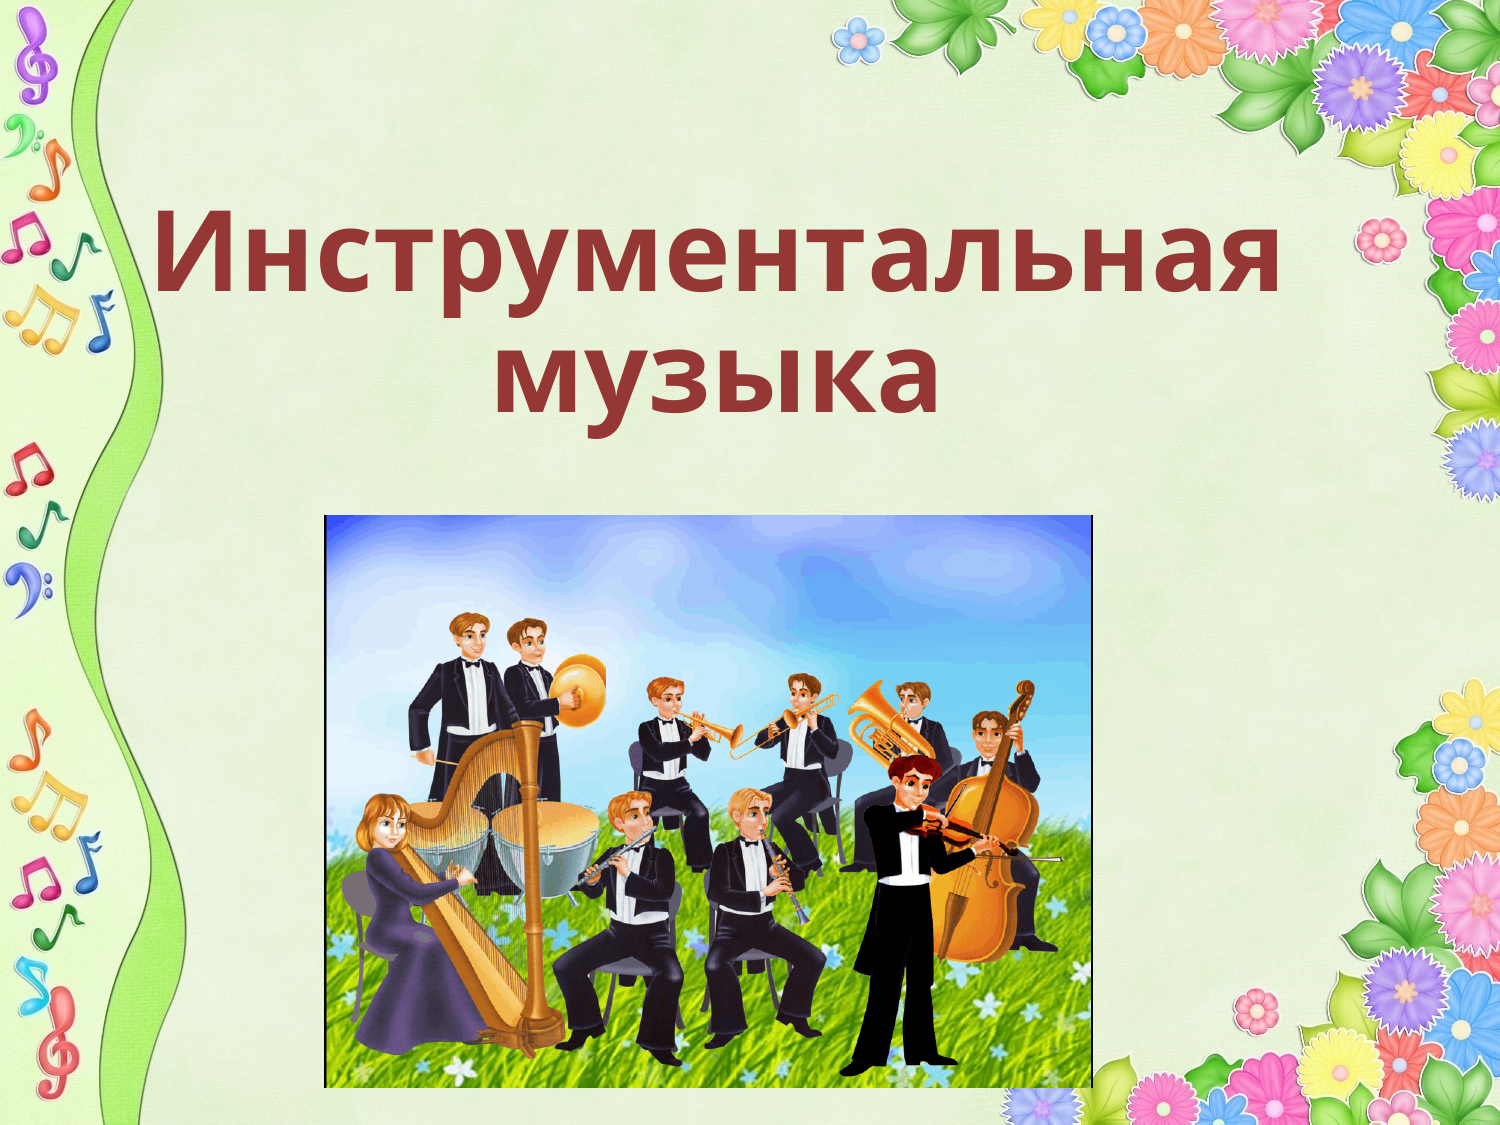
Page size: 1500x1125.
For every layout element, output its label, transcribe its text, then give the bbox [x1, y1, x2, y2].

text_box Инструментальная музыка [0, 78, 1436, 445]
picture [0, 0, 1500, 1125]
